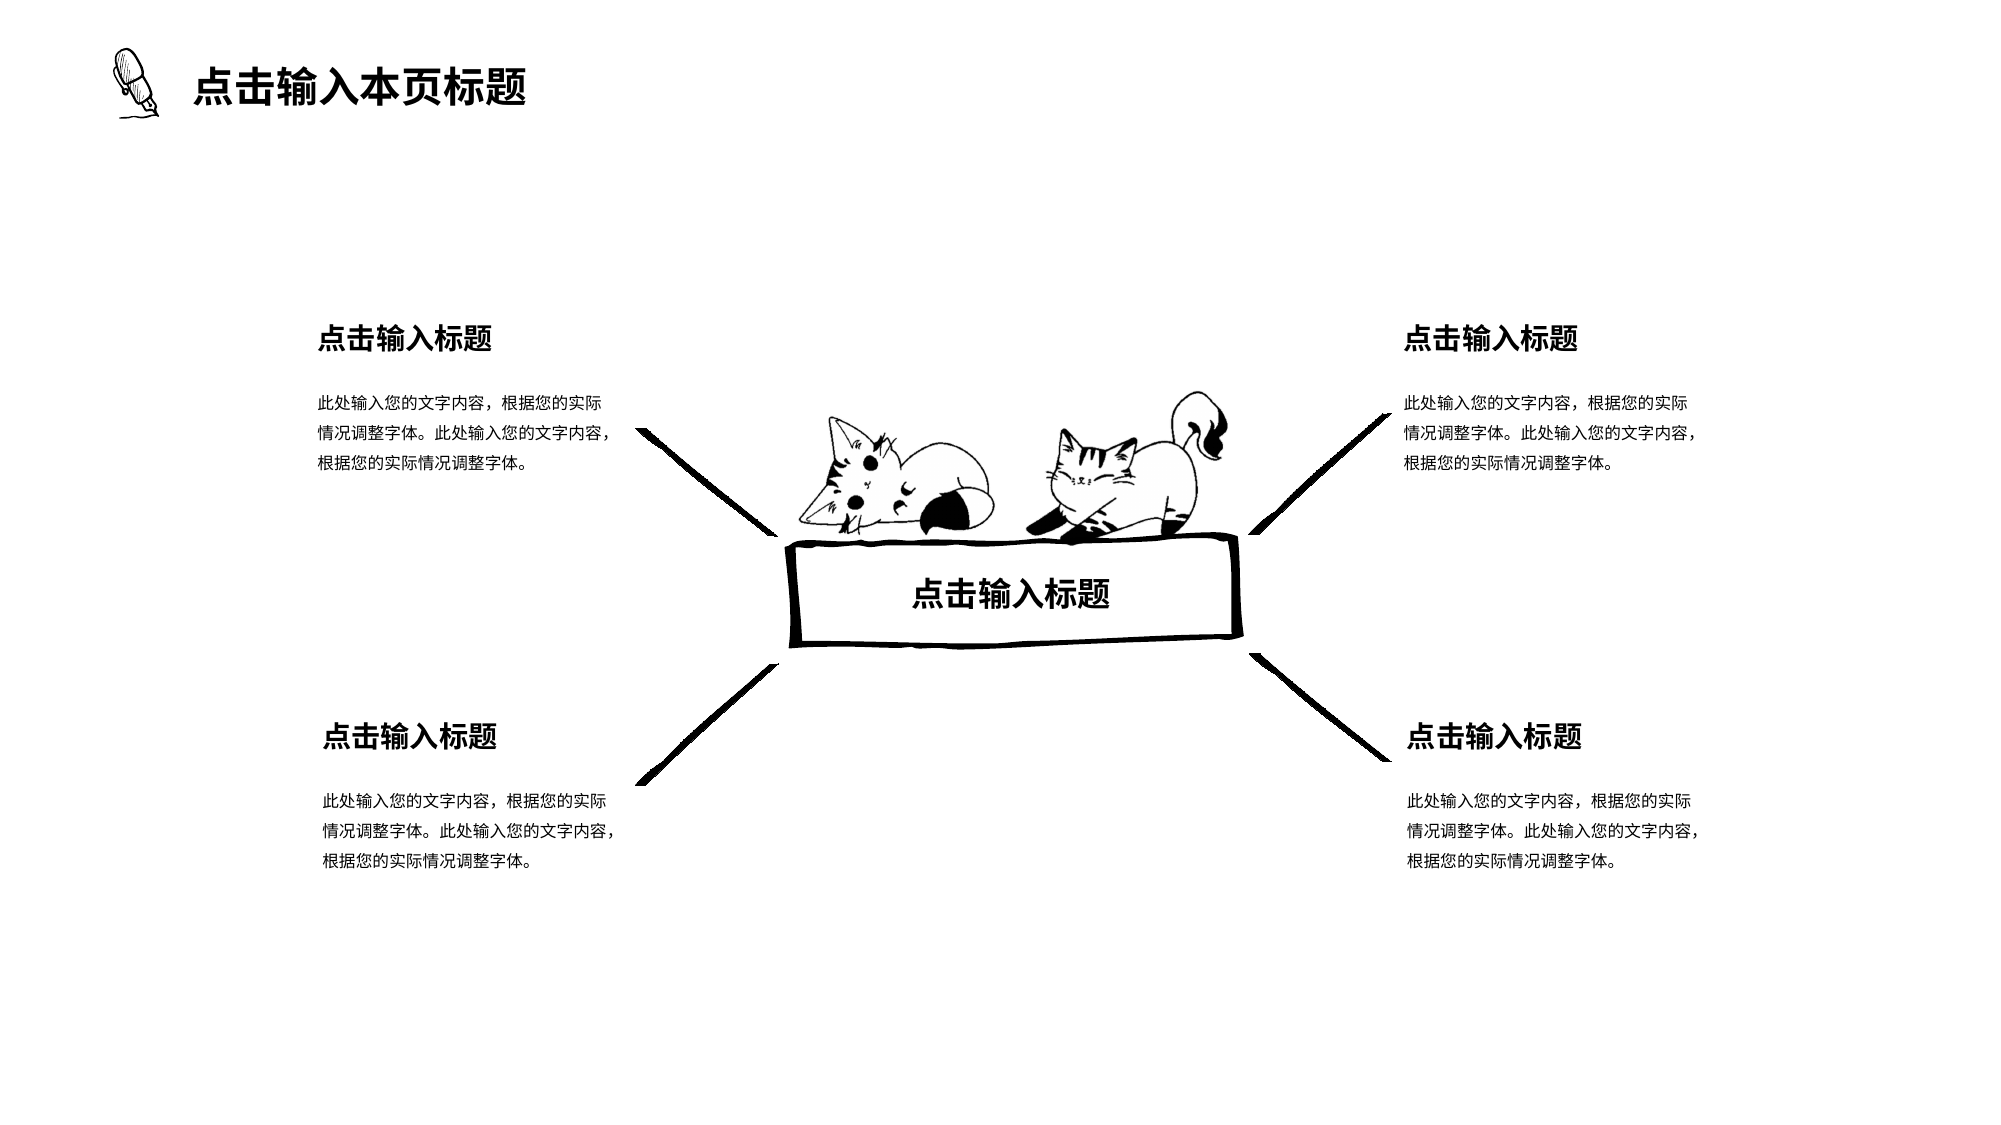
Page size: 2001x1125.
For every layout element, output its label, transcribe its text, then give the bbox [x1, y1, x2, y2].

picture [788, 413, 1010, 550]
text_box 点击输入标题 [871, 565, 1153, 621]
text_box [1249, 653, 1392, 762]
picture [1018, 385, 1241, 549]
text_box [1248, 413, 1392, 535]
text_box [785, 546, 1244, 649]
text_box 此处输入您的文字内容，根据您的实际情况调整字体。此处输入您的文字内容，根据您的实际情况调整字体。 [1392, 773, 1722, 878]
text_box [111, 47, 160, 119]
text_box 此处输入您的文字内容，根据您的实际情况调整字体。此处输入您的文字内容，根据您的实际情况调整字体。 [302, 375, 633, 480]
text_box [638, 663, 779, 786]
text_box 此处输入您的文字内容，根据您的实际情况调整字体。此处输入您的文字内容，根据您的实际情况调整字体。 [1388, 375, 1719, 480]
text_box 此处输入您的文字内容，根据您的实际情况调整字体。此处输入您的文字内容，根据您的实际情况调整字体。 [307, 773, 638, 878]
text_box [635, 428, 778, 537]
text_box 点击输入标题 [302, 313, 584, 363]
text_box 点击输入标题 [1388, 313, 1670, 363]
text_box 点击输入标题 [307, 711, 589, 761]
text_box 点击输入标题 [1392, 711, 1674, 761]
text_box 点击输入本页标题 [178, 53, 676, 118]
